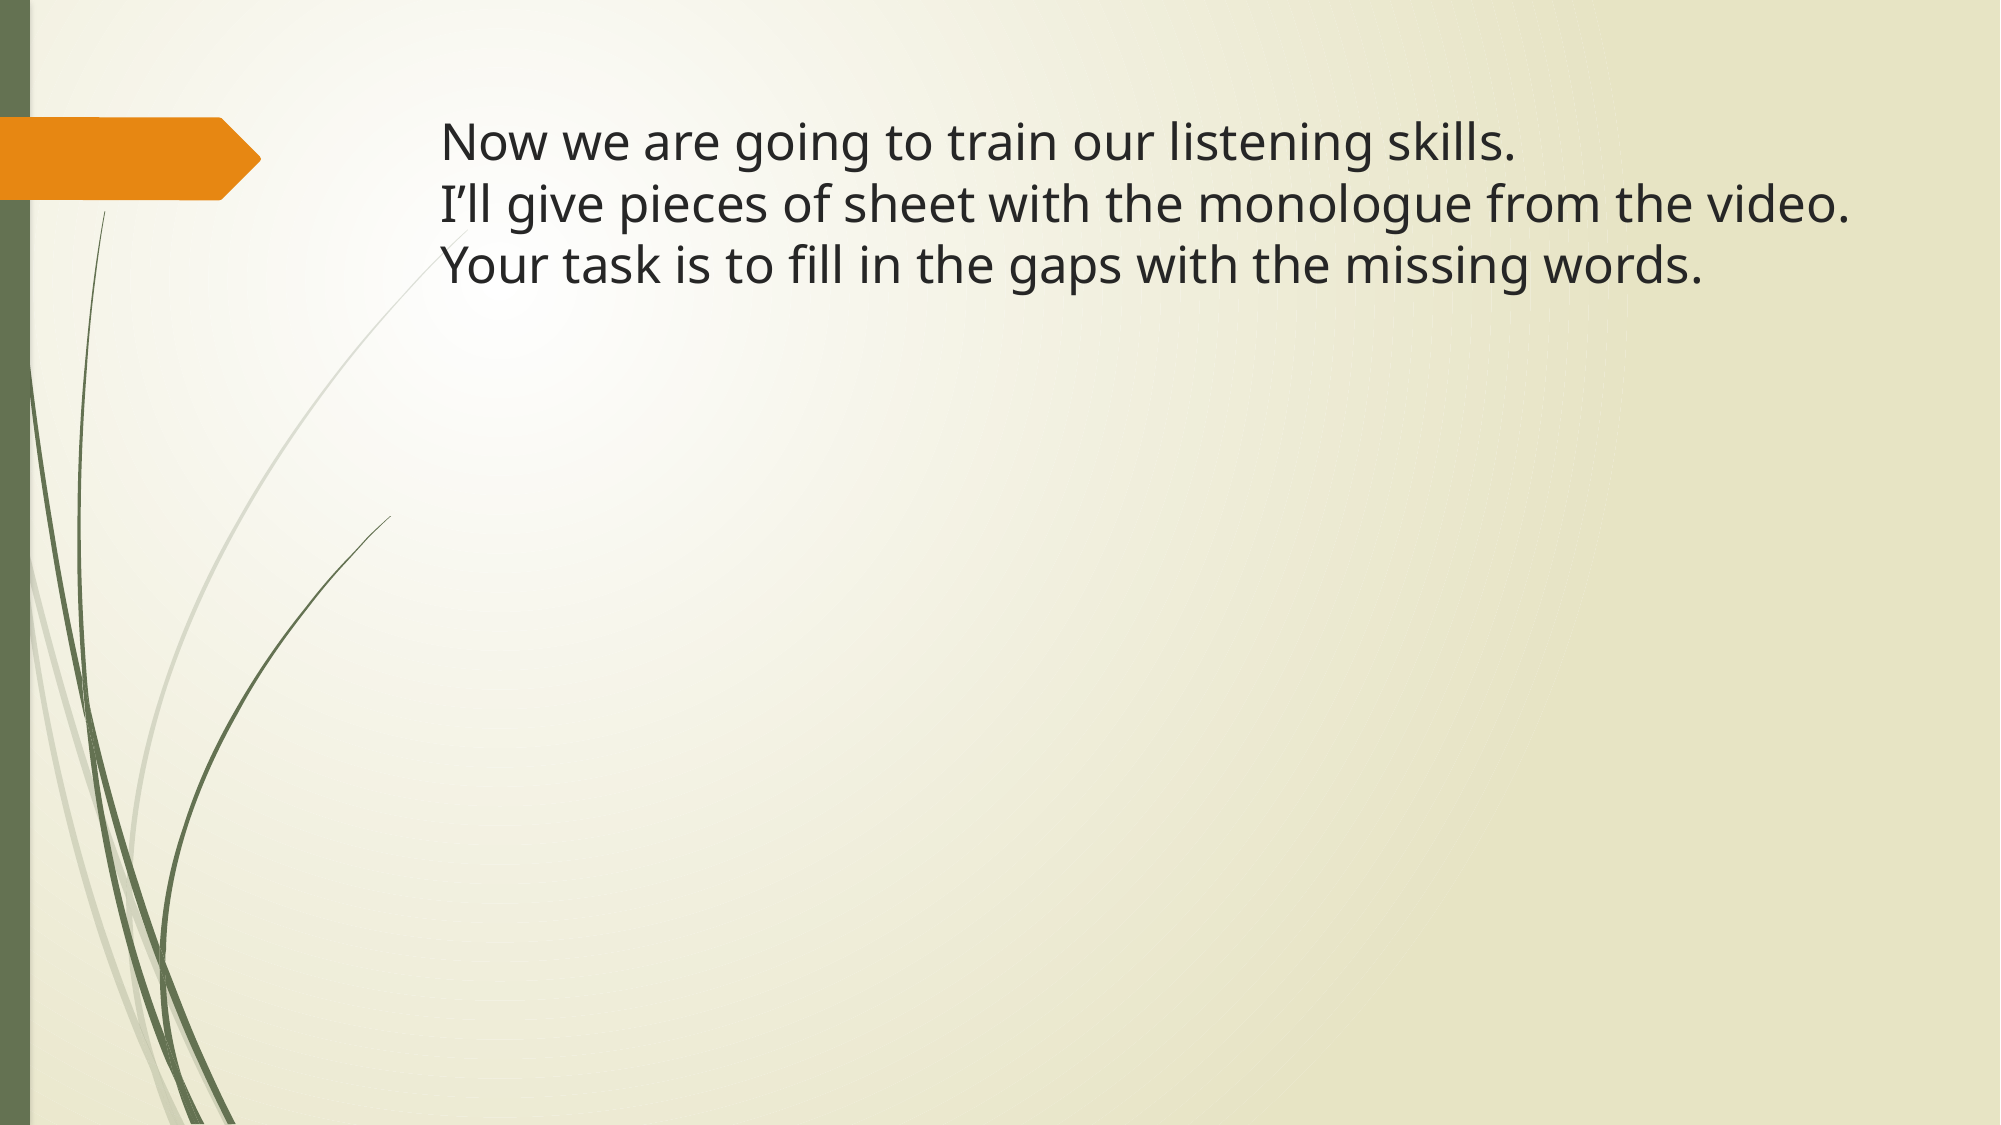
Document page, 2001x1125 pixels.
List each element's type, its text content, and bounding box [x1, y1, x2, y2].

title Now we are going to train our listening skills. I’ll give pieces of sheet with the monologue from the video. Your task is to fill in the gaps with the missing words. [425, 102, 1888, 313]
